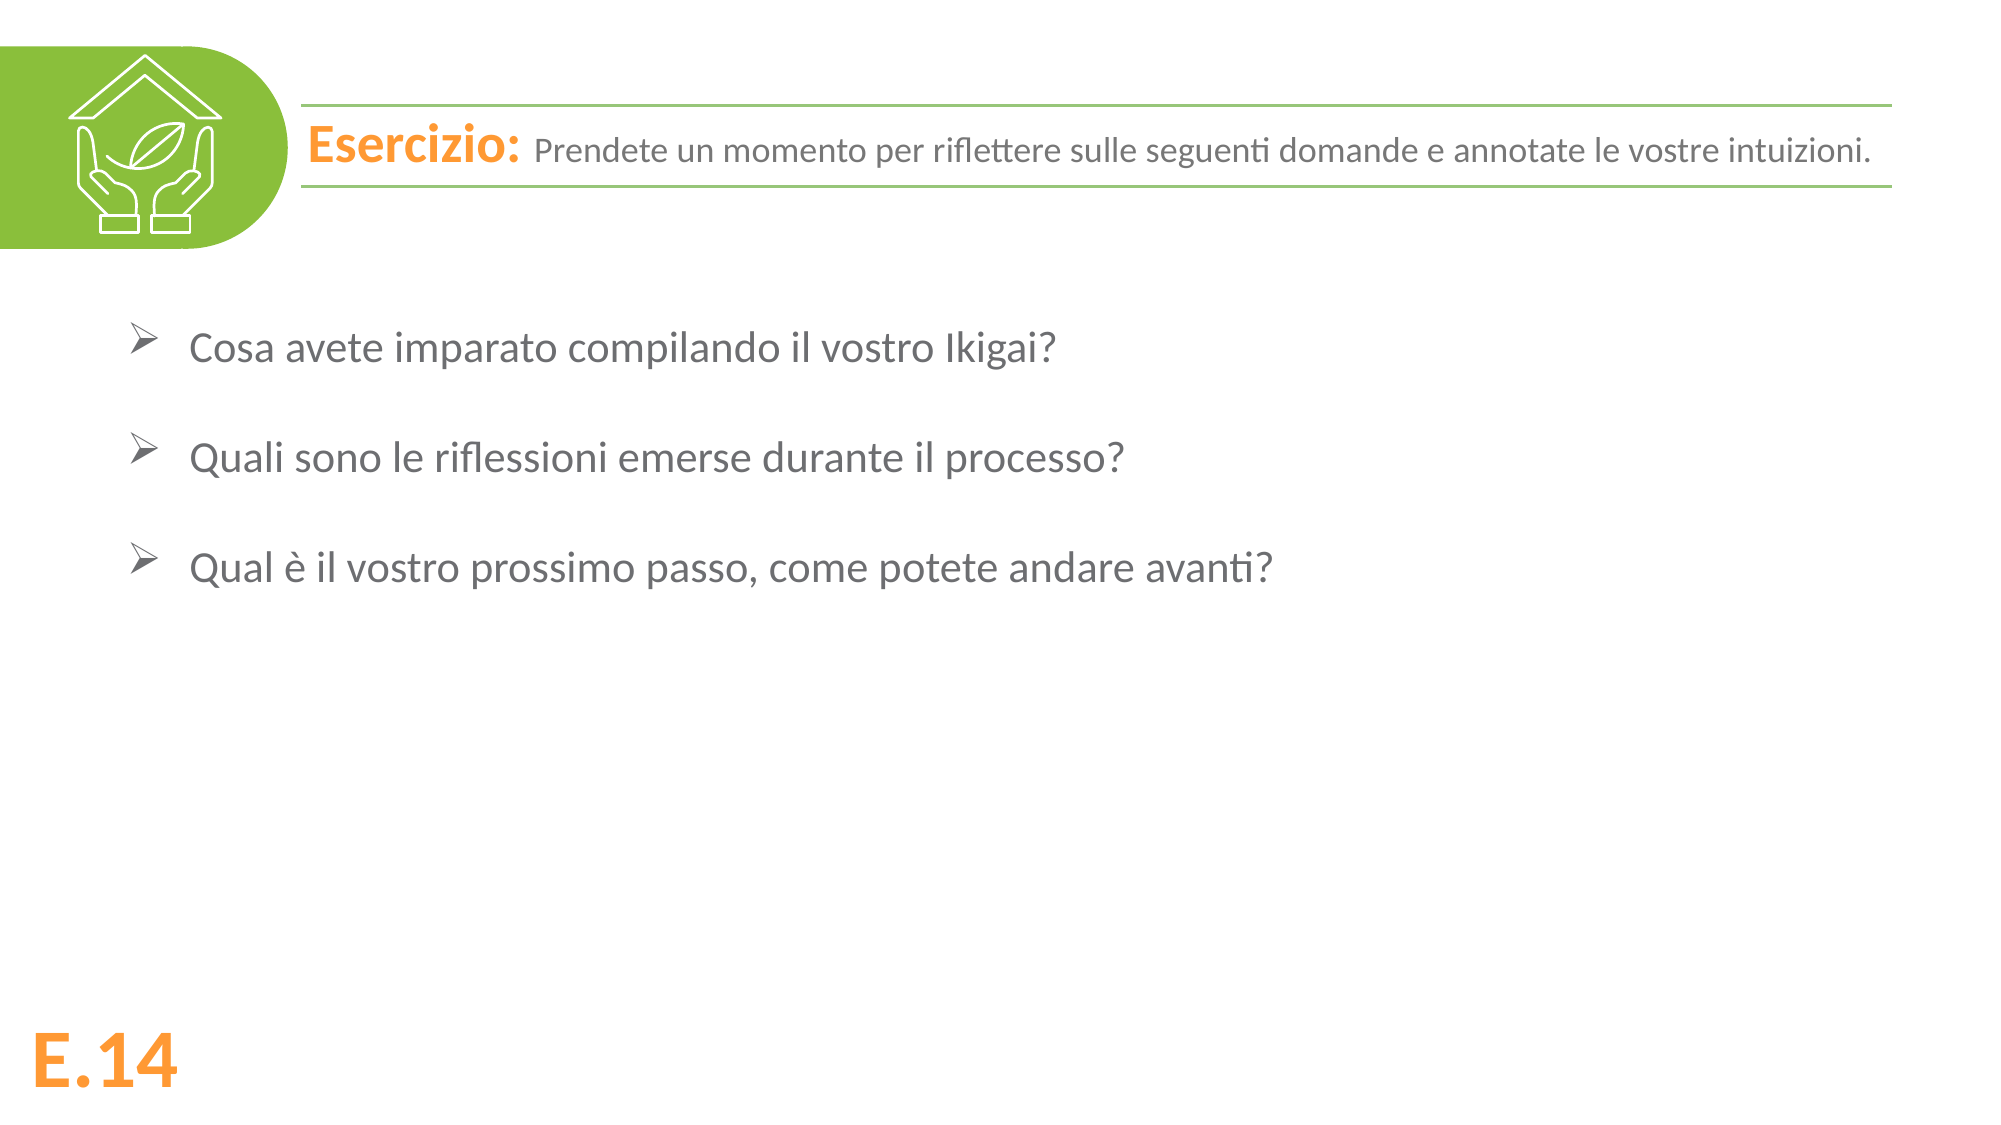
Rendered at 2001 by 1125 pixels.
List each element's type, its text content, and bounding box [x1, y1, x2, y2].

text_box E.14 [11, 1019, 300, 1125]
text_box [68, 54, 222, 233]
text_box [0, 46, 288, 249]
list Esercizio: Prendete un momento per riflettere sulle seguenti domande e annotate le vostre intuizioni. [287, 77, 1973, 249]
list Cosa avete imparato compilando il vostro Ikigai? Quali sono le riflessioni emerse durante il processo? Qual è il vostro prossimo passo, come potete andare avanti? [106, 296, 1904, 964]
